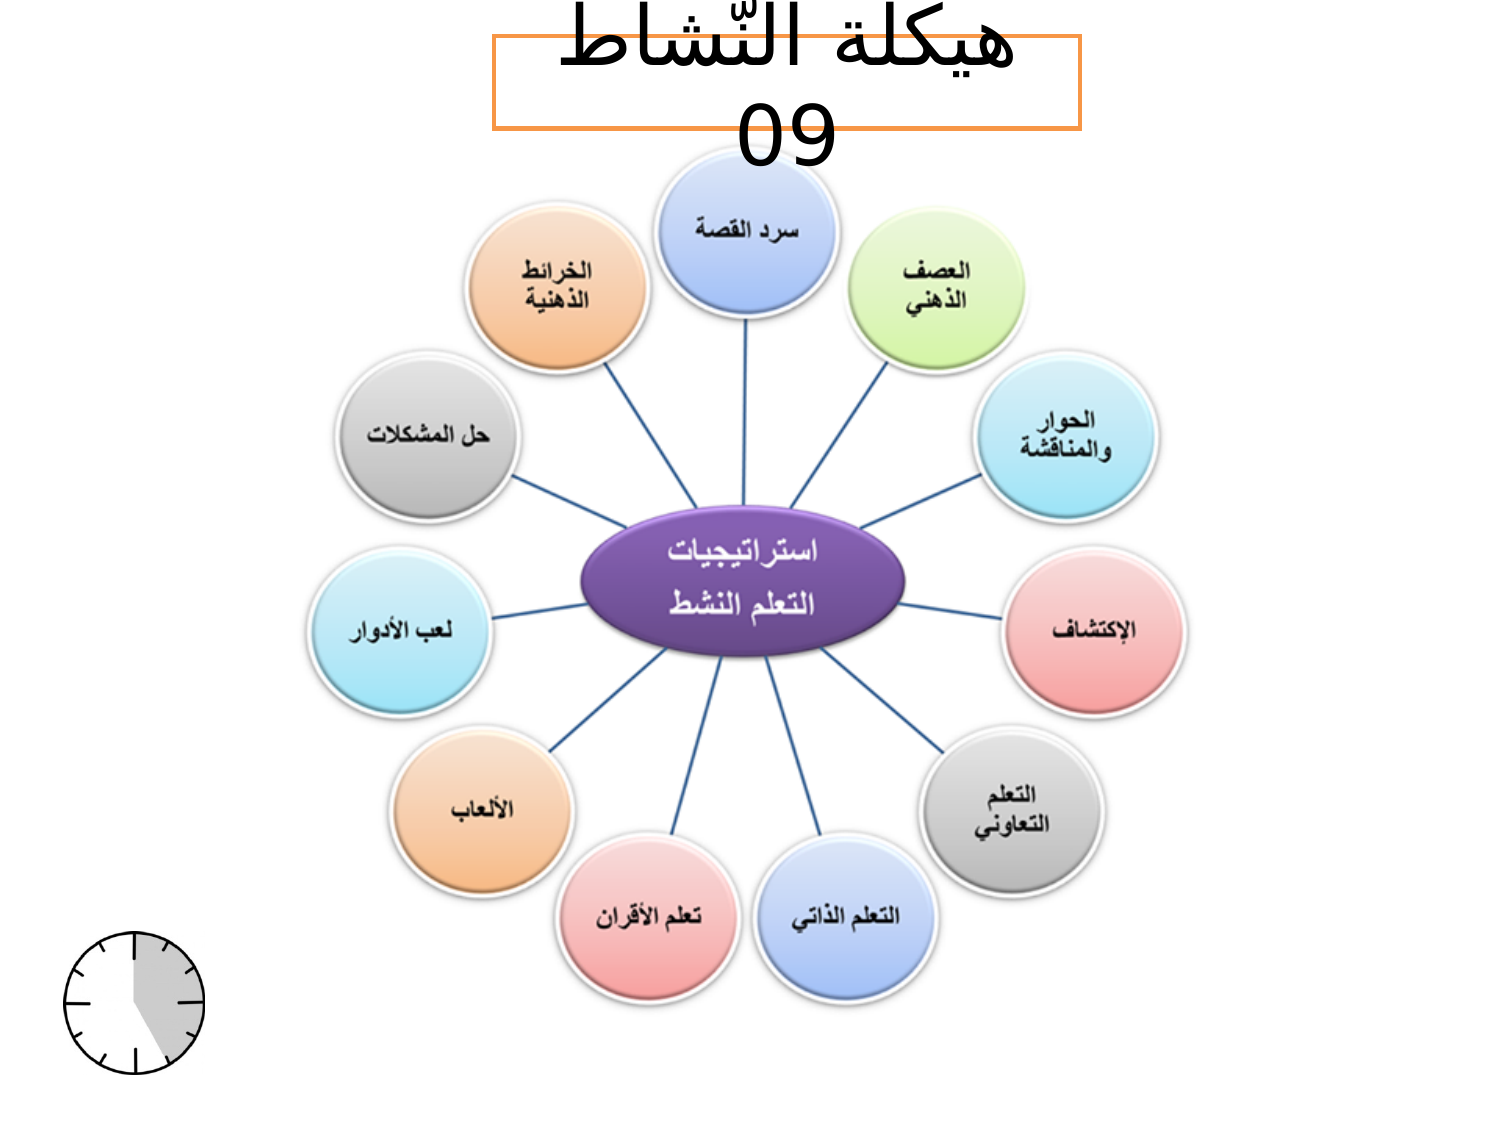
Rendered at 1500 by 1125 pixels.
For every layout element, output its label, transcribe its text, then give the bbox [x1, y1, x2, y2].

picture [63, 135, 1310, 1076]
text_box هيكلة النّشاط 09 [492, 34, 1082, 131]
